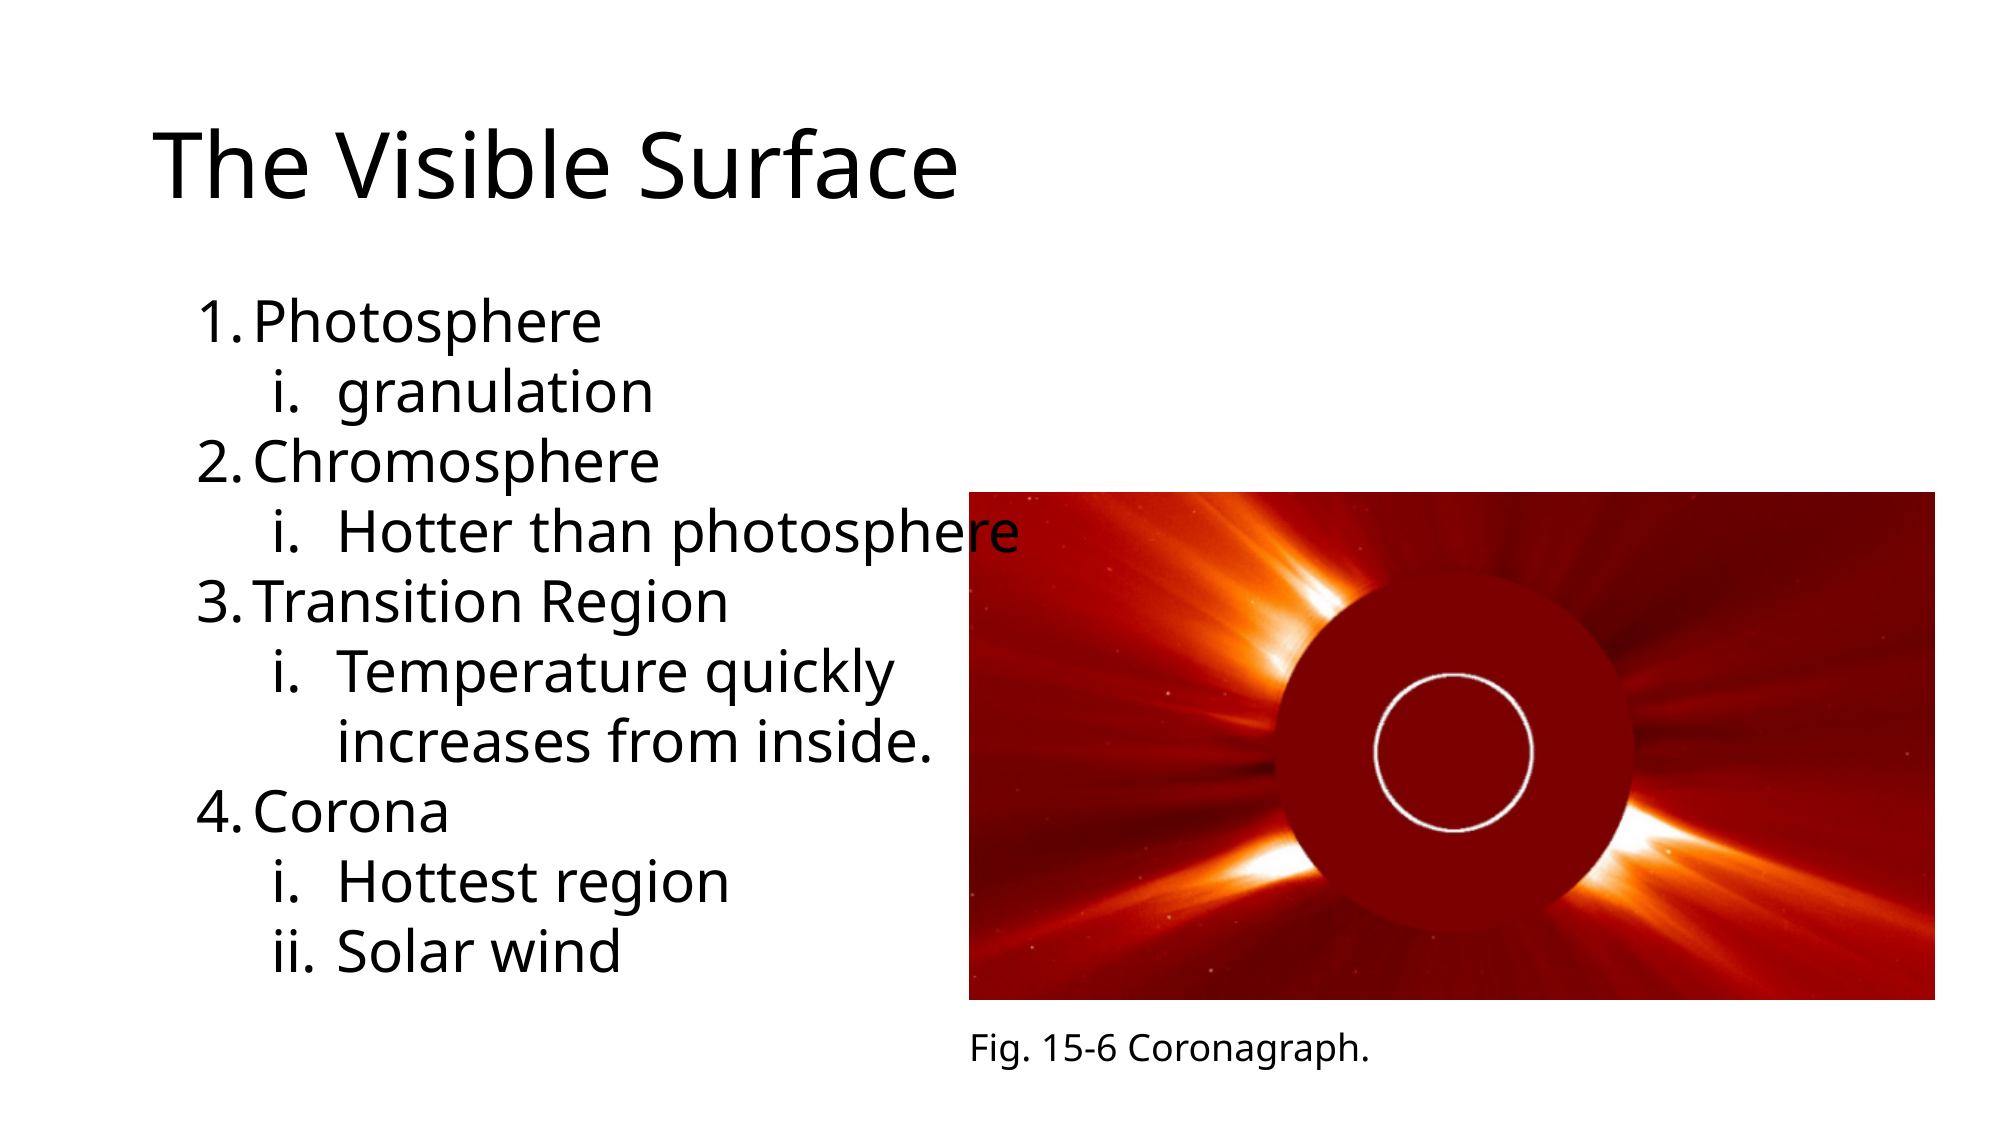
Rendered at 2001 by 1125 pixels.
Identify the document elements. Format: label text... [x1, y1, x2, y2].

picture [968, 491, 1936, 1000]
text_box Photosphere granulation Chromosphere Hotter than photosphere Transition Region Temperature quickly increases from inside. Corona Hottest region Solar wind [181, 277, 1819, 992]
title The Visible Surface [137, 59, 1863, 278]
text_box Fig. 15-6 Coronagraph. [954, 1017, 1386, 1077]
